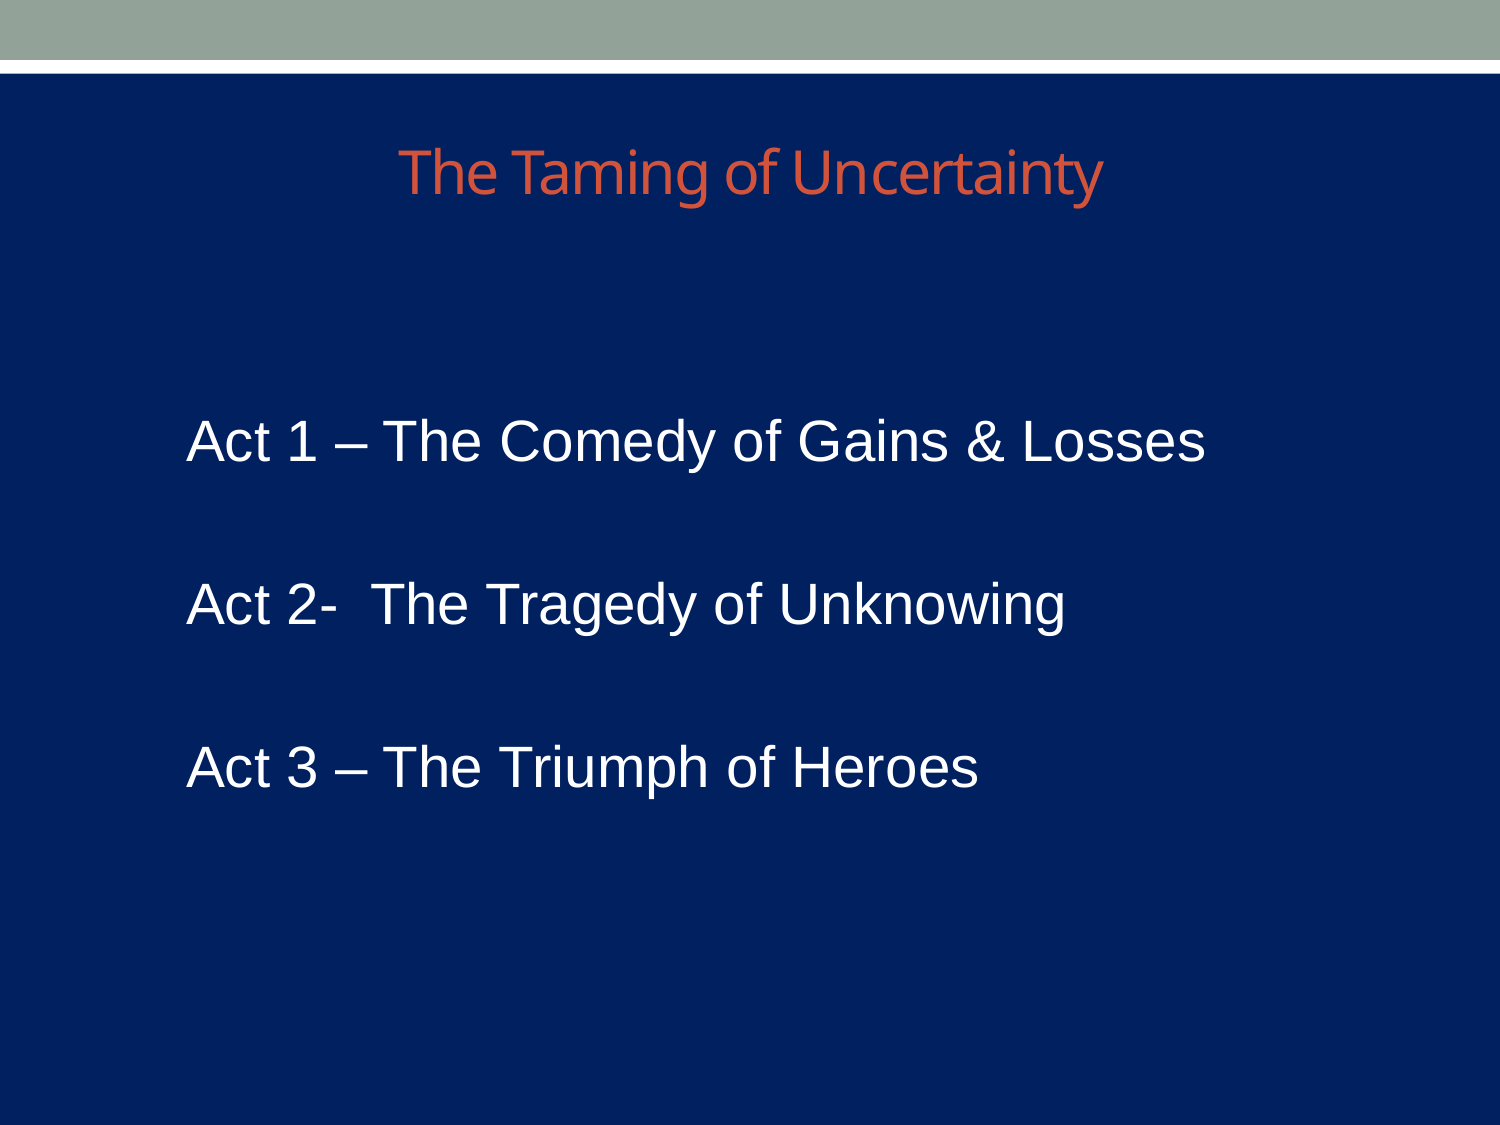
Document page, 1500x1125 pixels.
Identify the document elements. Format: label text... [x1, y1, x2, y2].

list Act 1 – The Comedy of Gains & Losses Act 2- The Tragedy of Unknowing Act 3 – The Triumph of Heroes [171, 314, 1272, 1068]
title The Taming of Uncertainty [76, 125, 1427, 288]
